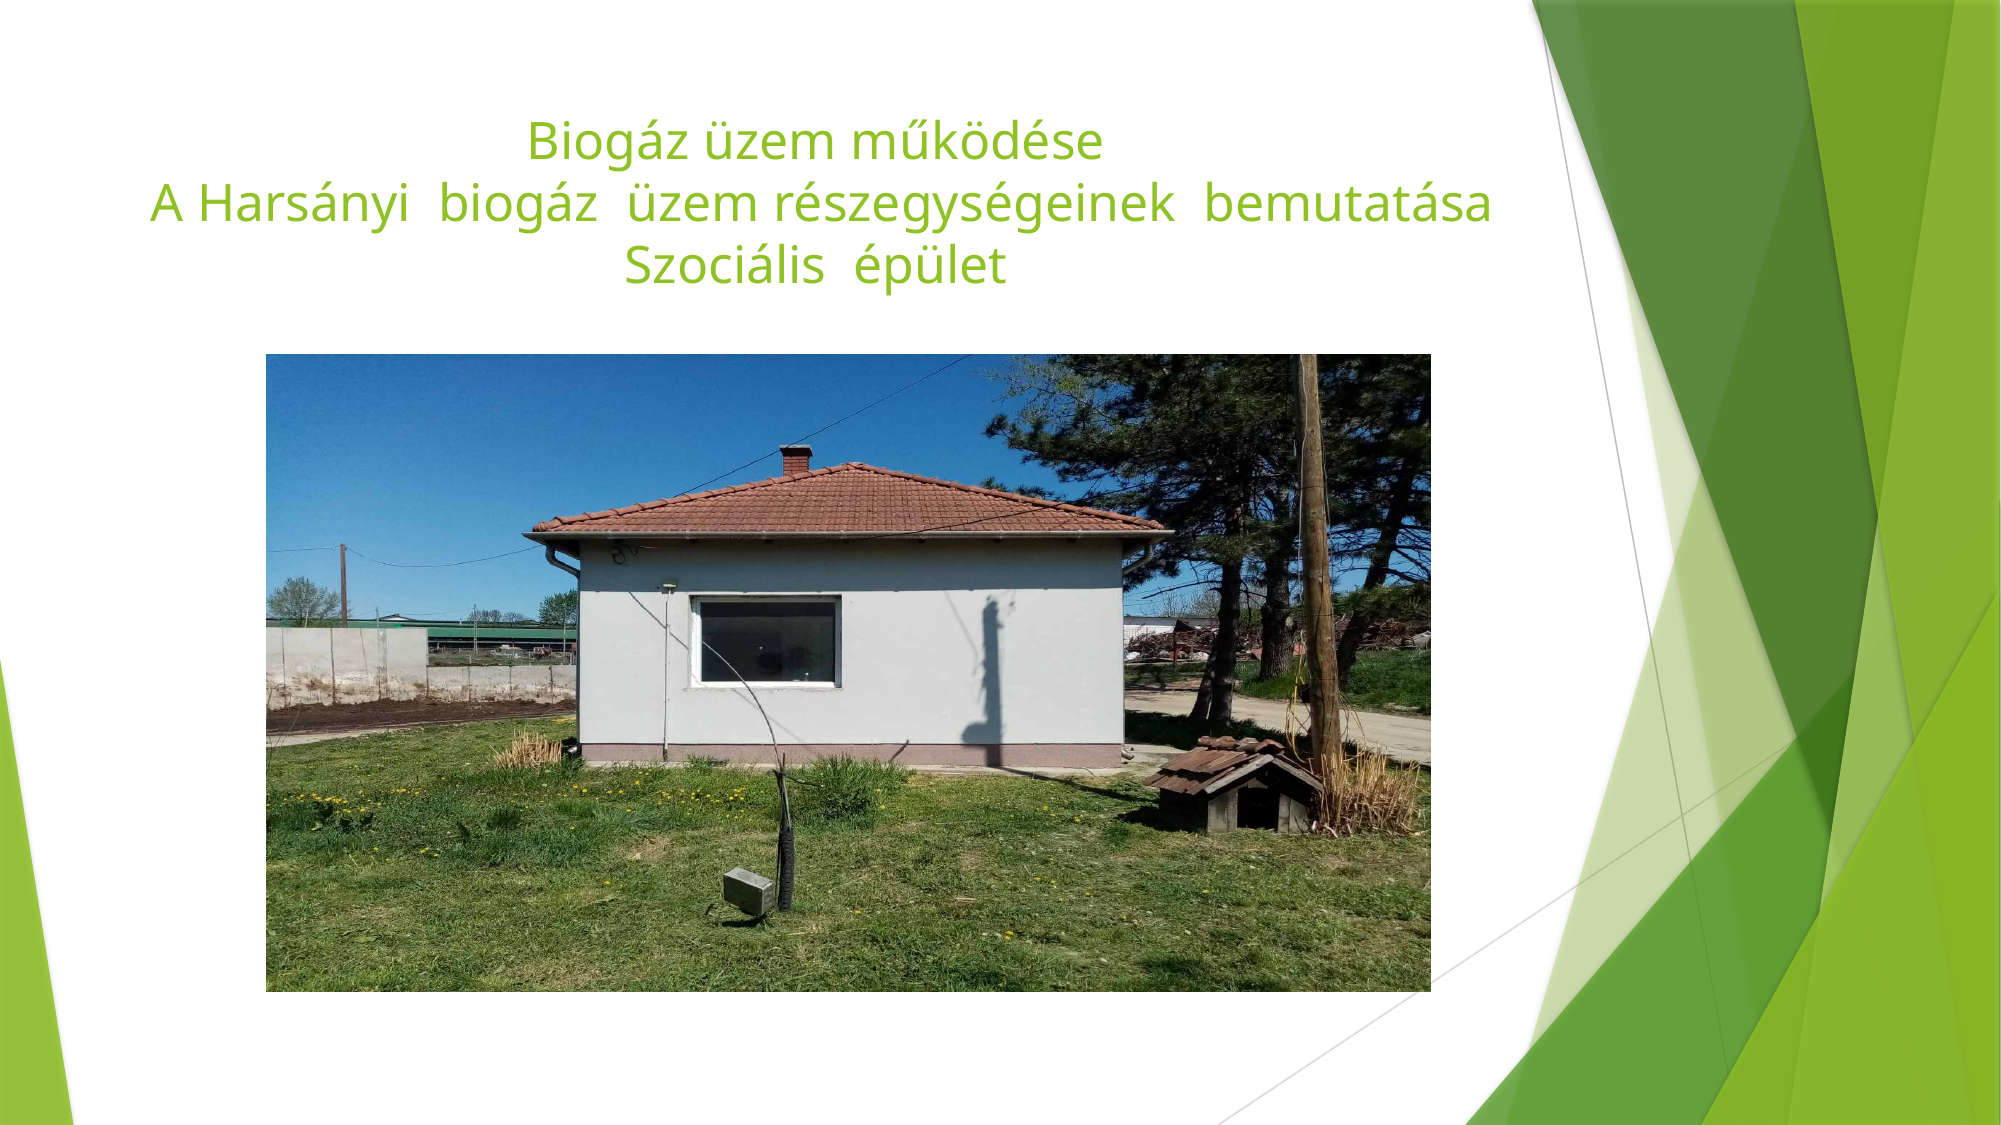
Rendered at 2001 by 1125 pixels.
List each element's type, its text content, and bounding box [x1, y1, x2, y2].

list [265, 353, 1431, 992]
title Biogáz üzem működése A Harsányi biogáz üzem részegységeinek bemutatása Szociális épület [111, 99, 1522, 317]
